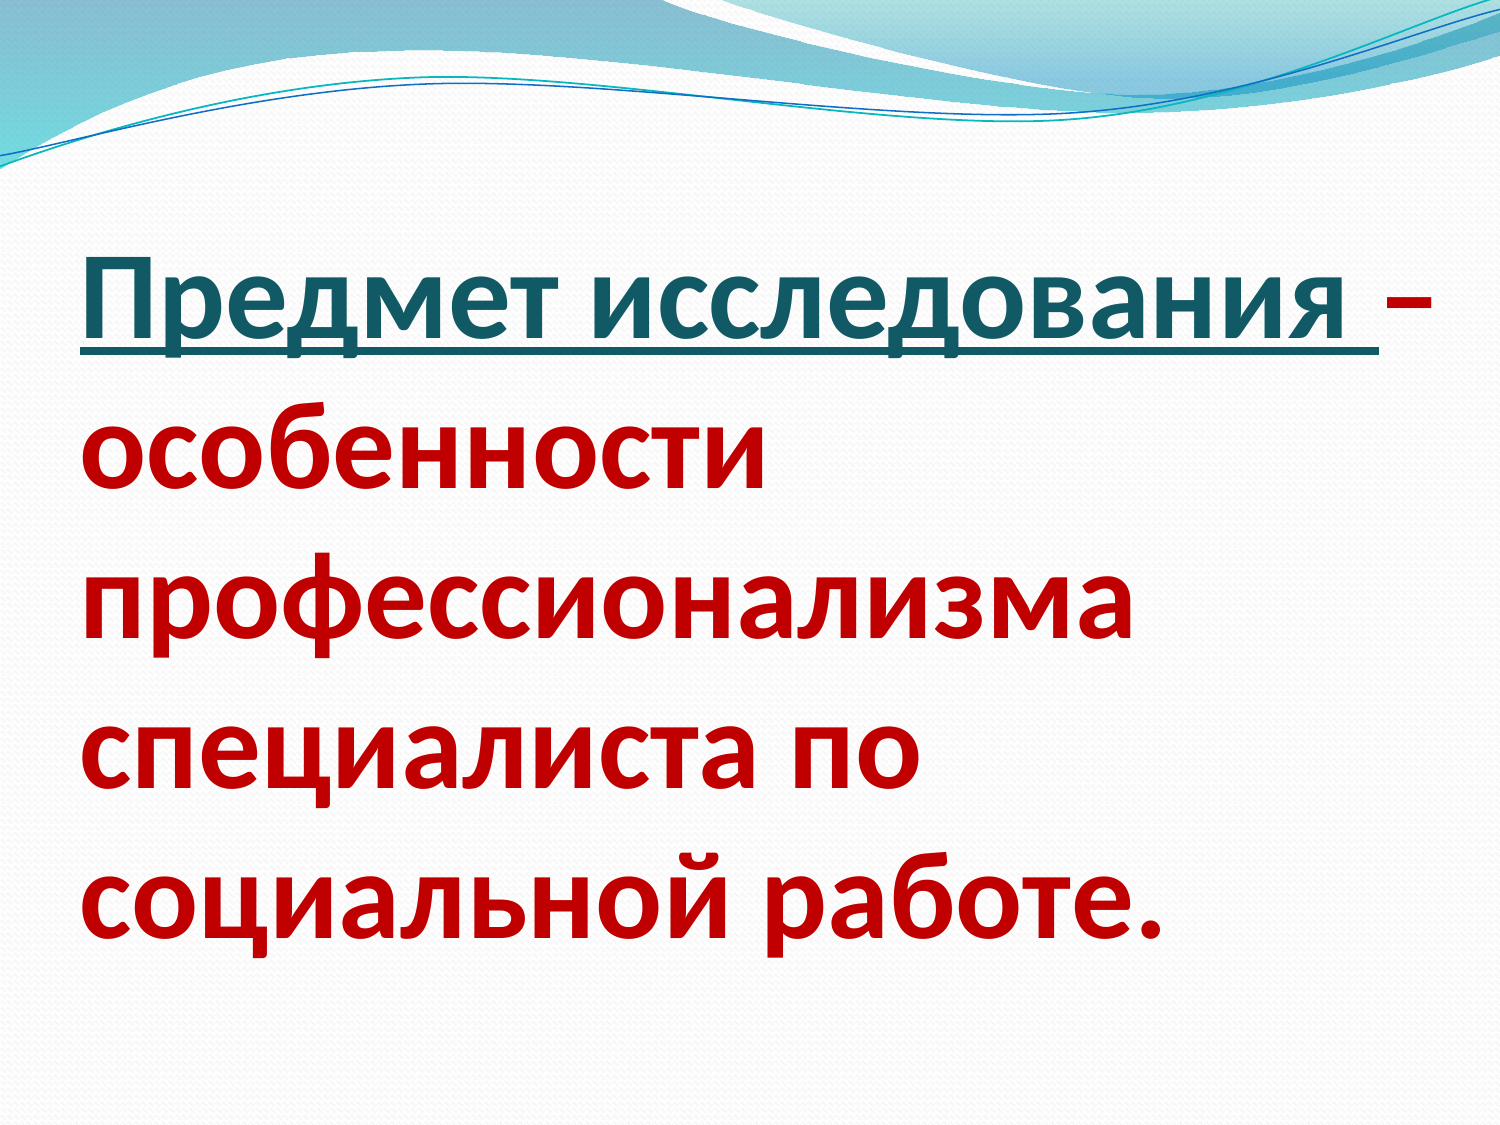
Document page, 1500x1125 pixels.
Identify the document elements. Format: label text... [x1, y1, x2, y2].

title Предмет исследования – особенности профессионализма специалиста по социальной работе. [0, 245, 1477, 965]
